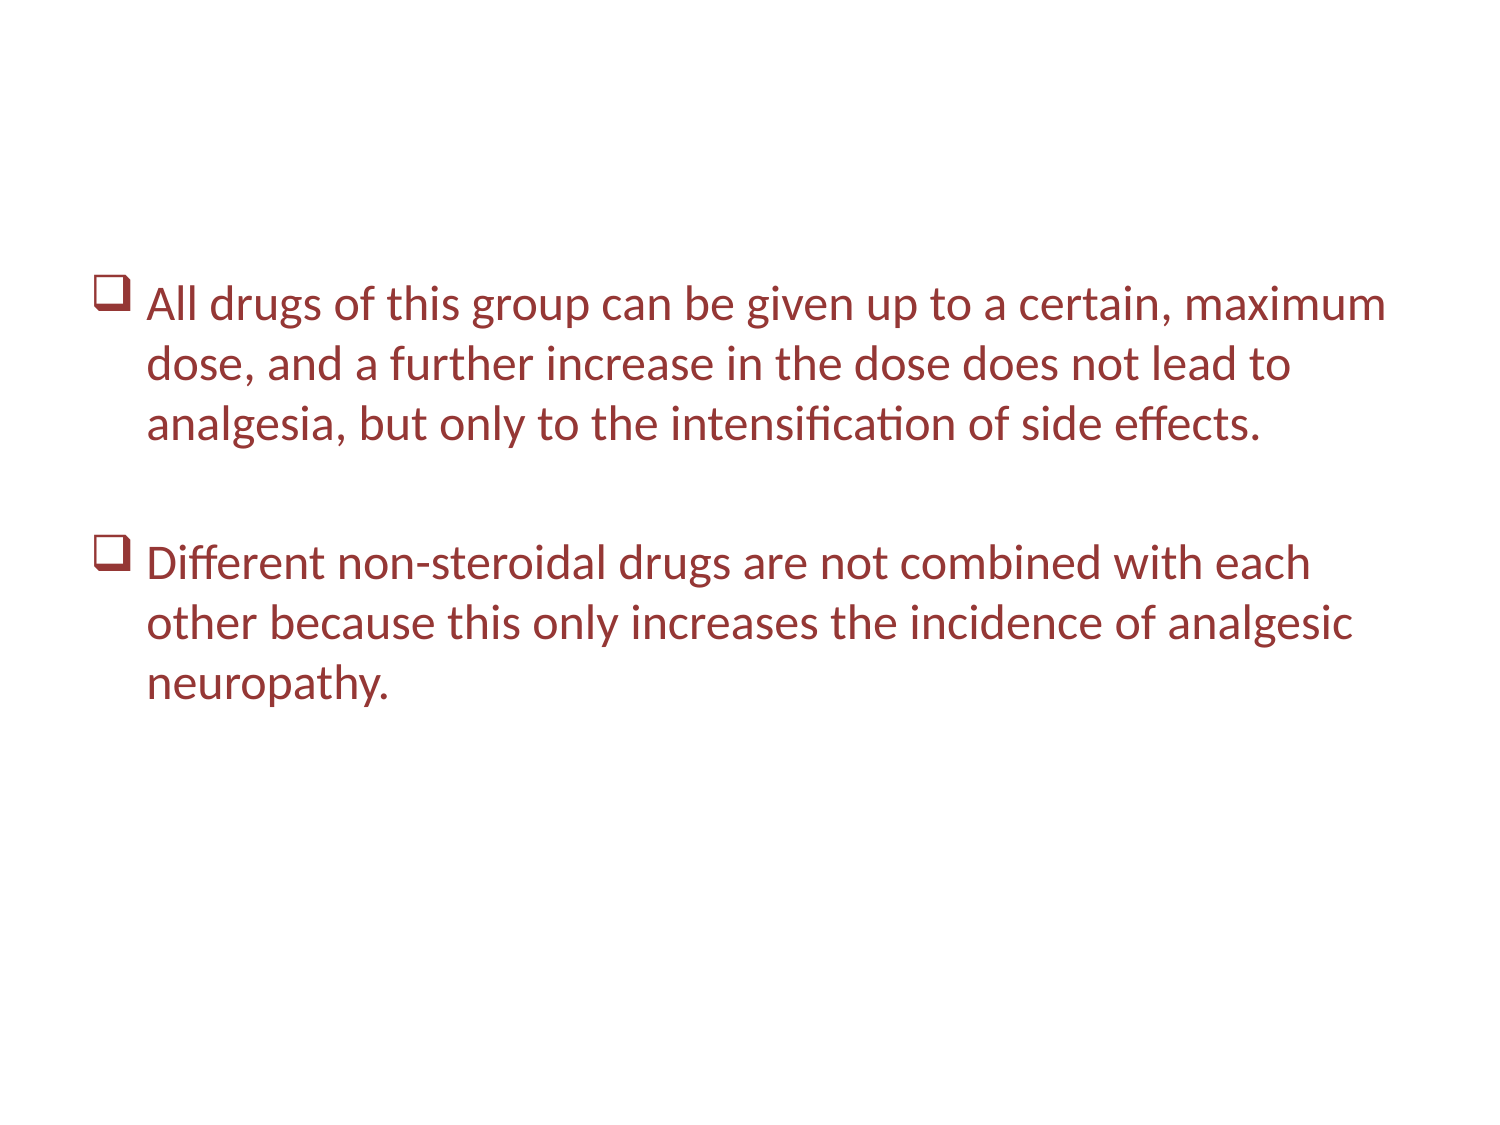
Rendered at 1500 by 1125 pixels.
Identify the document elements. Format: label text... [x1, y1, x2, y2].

list All drugs of this group can be given up to a certain, maximum dose, and a further increase in the dose does not lead to analgesia, but only to the intensification of side effects. Different non-steroidal drugs are not combined with each other because this only increases the incidence of analgesic neuropathy. [75, 262, 1425, 1005]
